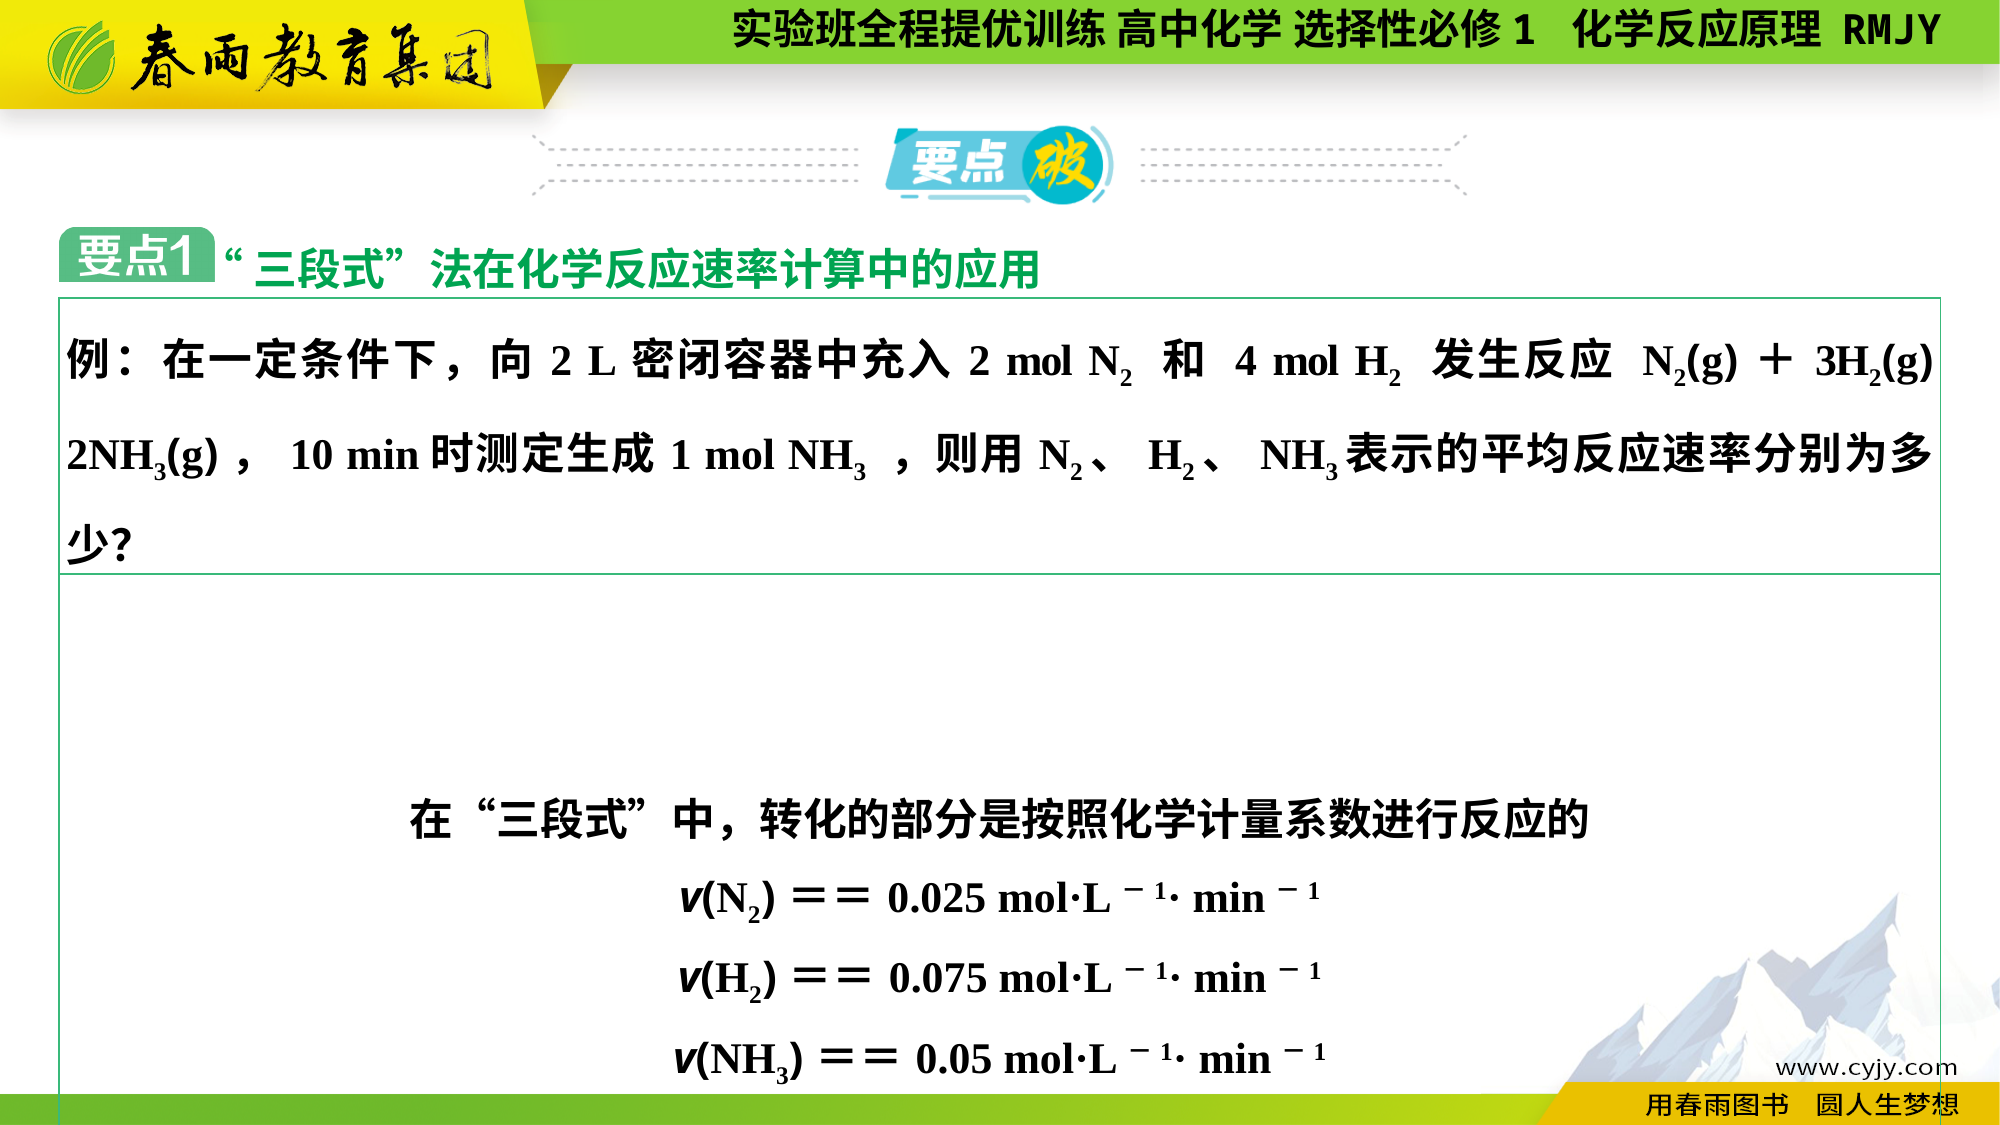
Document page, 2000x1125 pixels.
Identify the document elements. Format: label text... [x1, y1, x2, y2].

picture [60, 575, 1940, 1125]
picture [0, 0, 2000, 1125]
list “三段式”法在化学反应速率计算中的应用 [184, 207, 1914, 293]
picture [60, 299, 1940, 573]
